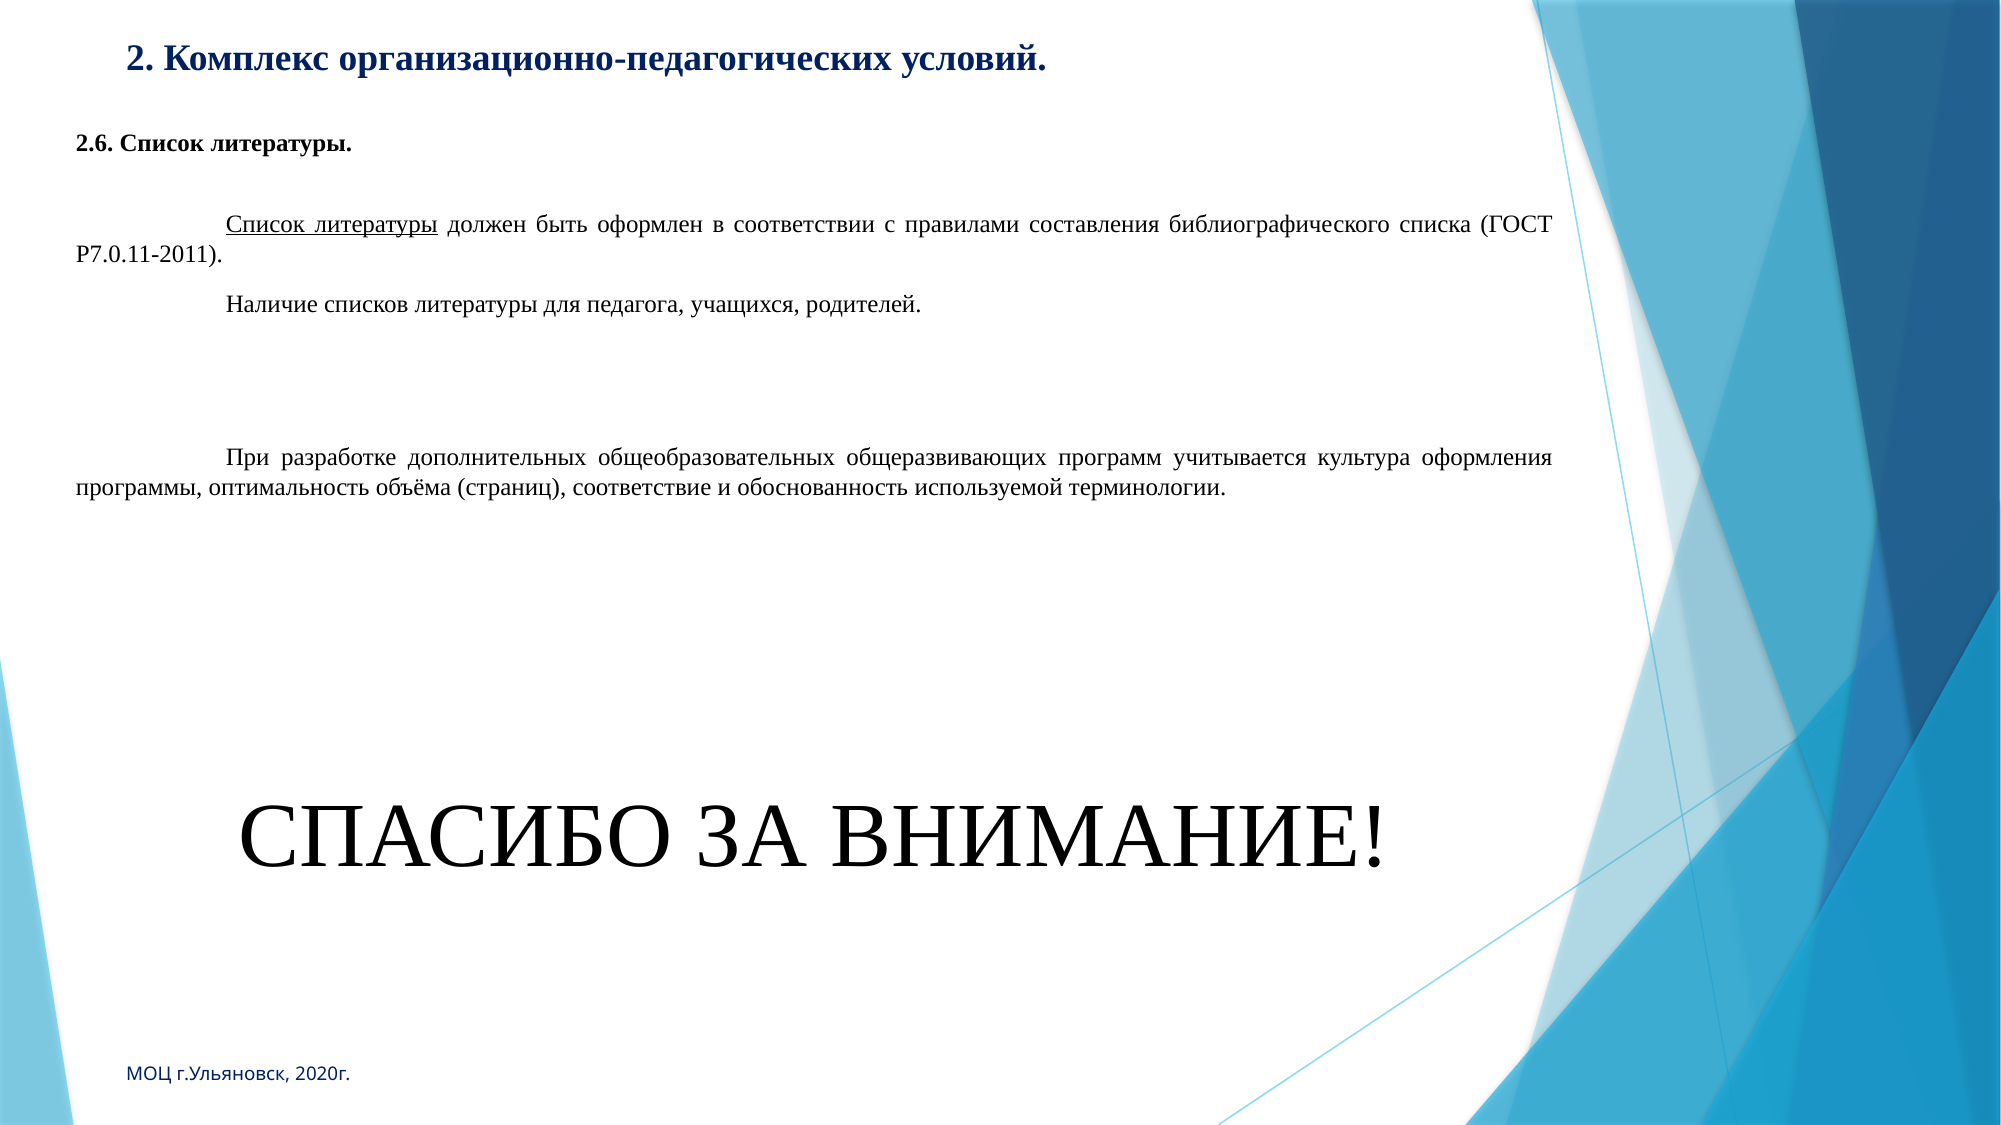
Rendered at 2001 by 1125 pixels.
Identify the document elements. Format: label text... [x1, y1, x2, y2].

title 2. Комплекс организационно-педагогических условий. [111, 25, 1522, 95]
footer МОЦ г.Ульяновск, 2020г. [111, 1044, 1145, 1101]
list 2.6. Список литературы. Список литературы должен быть оформлен в соответствии с правилами составления библиографического списка (ГОСТ Р7.0.11-2011). Наличие списков литературы для педагога, учащихся, родителей. При разработке дополнительных общеобразовательных общеразвивающих программ учитывается культура оформления программы, оптимальность объёма (страниц), соответствие и обоснованность используемой терминологии. СПАСИБО ЗА ВНИМАНИЕ! [60, 118, 1570, 1019]
